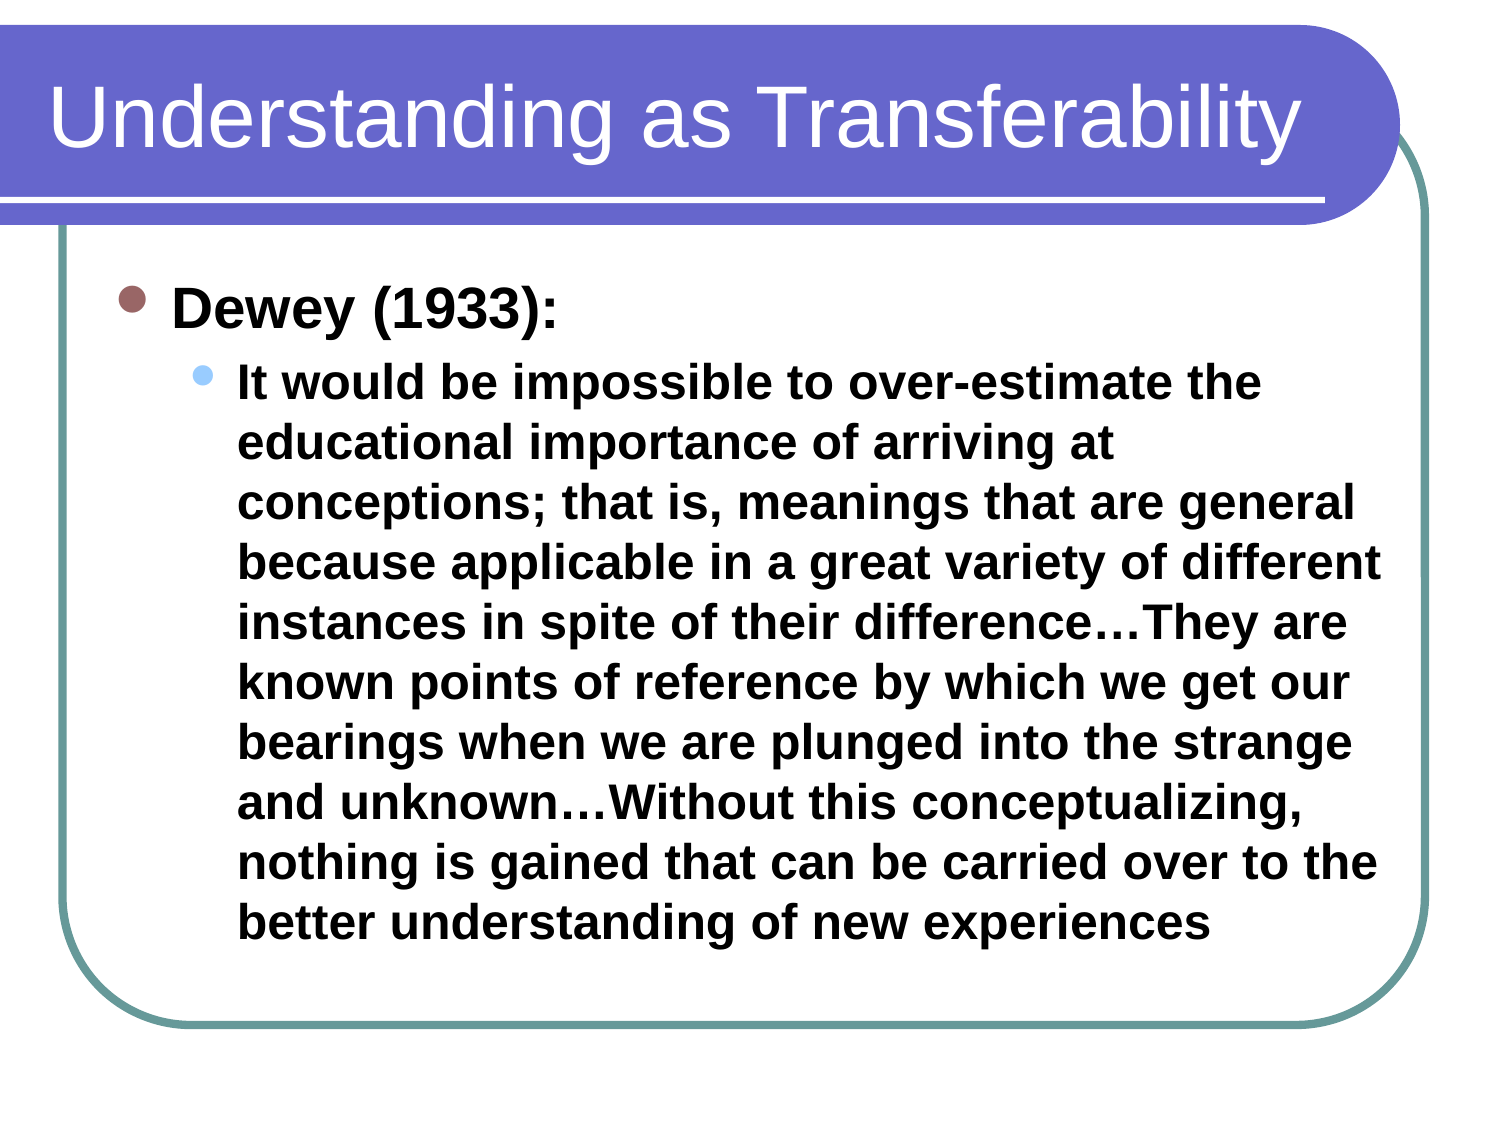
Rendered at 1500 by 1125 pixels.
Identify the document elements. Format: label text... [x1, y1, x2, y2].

title Understanding as Transferability [31, 37, 1348, 188]
list Dewey (1933): It would be impossible to over-estimate the educational importance of arriving at conceptions; that is, meanings that are general because applicable in a great variety of different instances in spite of their difference…They are known points of reference by which we get our bearings when we are plunged into the strange and unknown…Without this conceptualizing, nothing is gained that can be carried over to the better understanding of new experiences [99, 262, 1401, 988]
